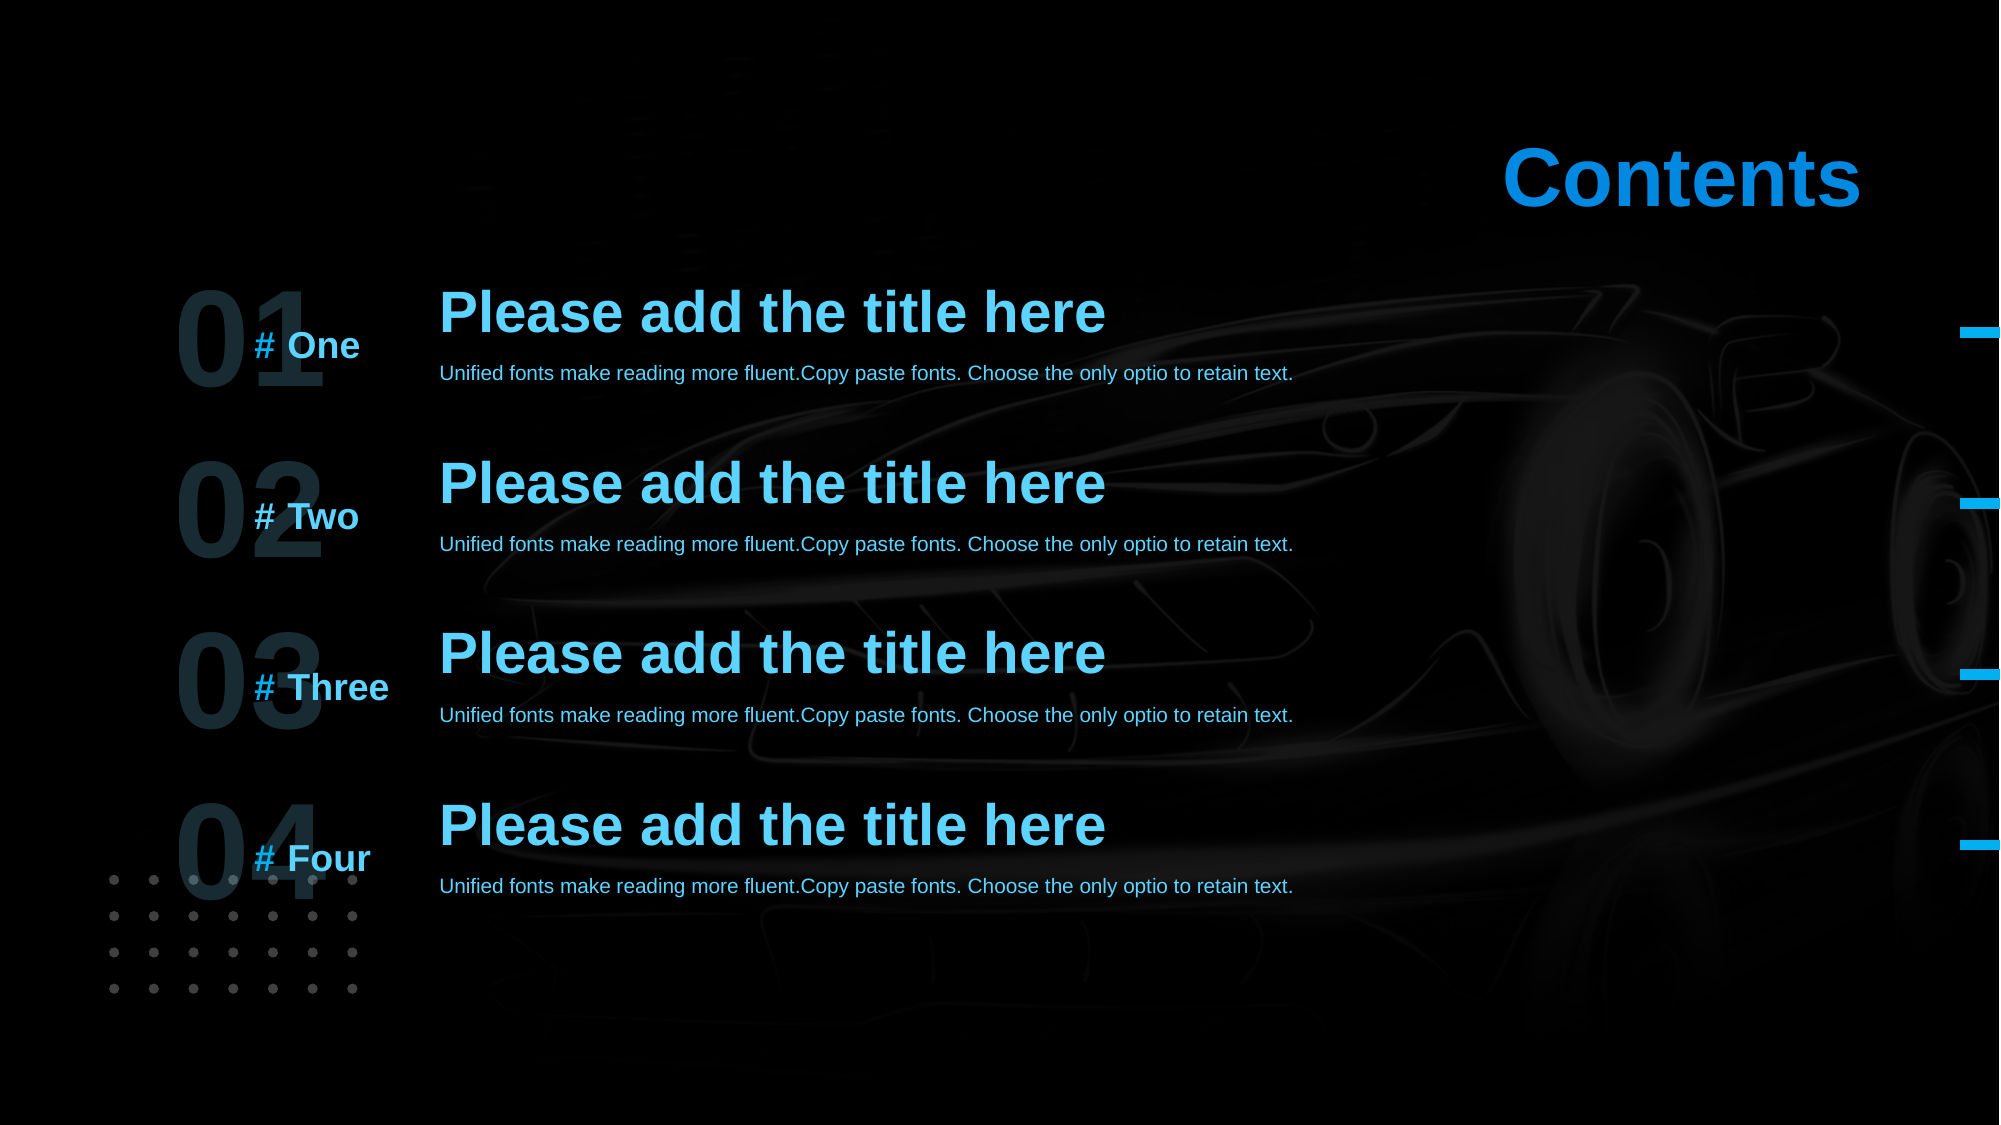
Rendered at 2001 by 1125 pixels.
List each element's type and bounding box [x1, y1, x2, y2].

text_box [157, 583, 1891, 754]
text_box [157, 412, 1891, 583]
picture [0, 0, 1999, 1125]
text_box [108, 872, 359, 994]
text_box [157, 754, 1891, 937]
text_box [157, 241, 1891, 412]
